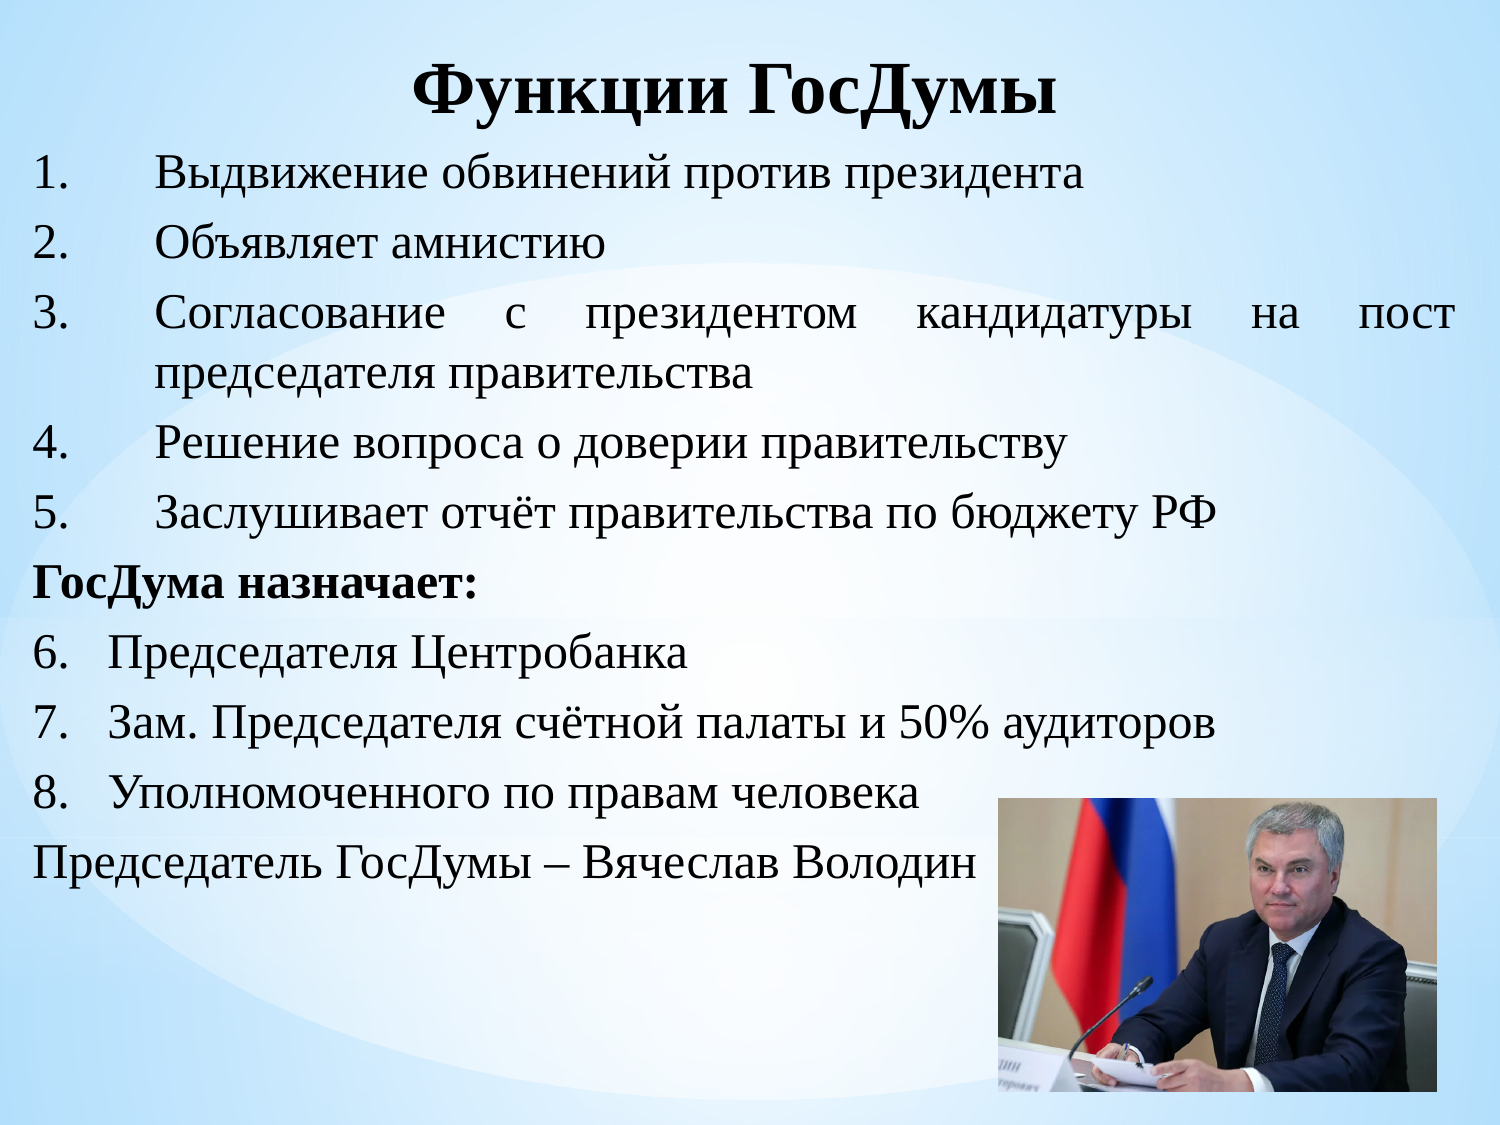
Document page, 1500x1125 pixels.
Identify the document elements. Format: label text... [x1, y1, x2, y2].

picture [997, 798, 1437, 1092]
text_box Функции ГосДумы Выдвижение обвинений против президента Объявляет амнистию Согласование с президентом кандидатуры на пост председателя правительства Решение вопроса о доверии правительству Заслушивает отчёт правительства по бюджету РФ ГосДума назначает: Председателя Центробанка Зам. Председателя счётной палаты и 50% аудиторов Уполномоченного по правам человека Председатель ГосДумы – Вячеслав Володин [17, 30, 1471, 1106]
